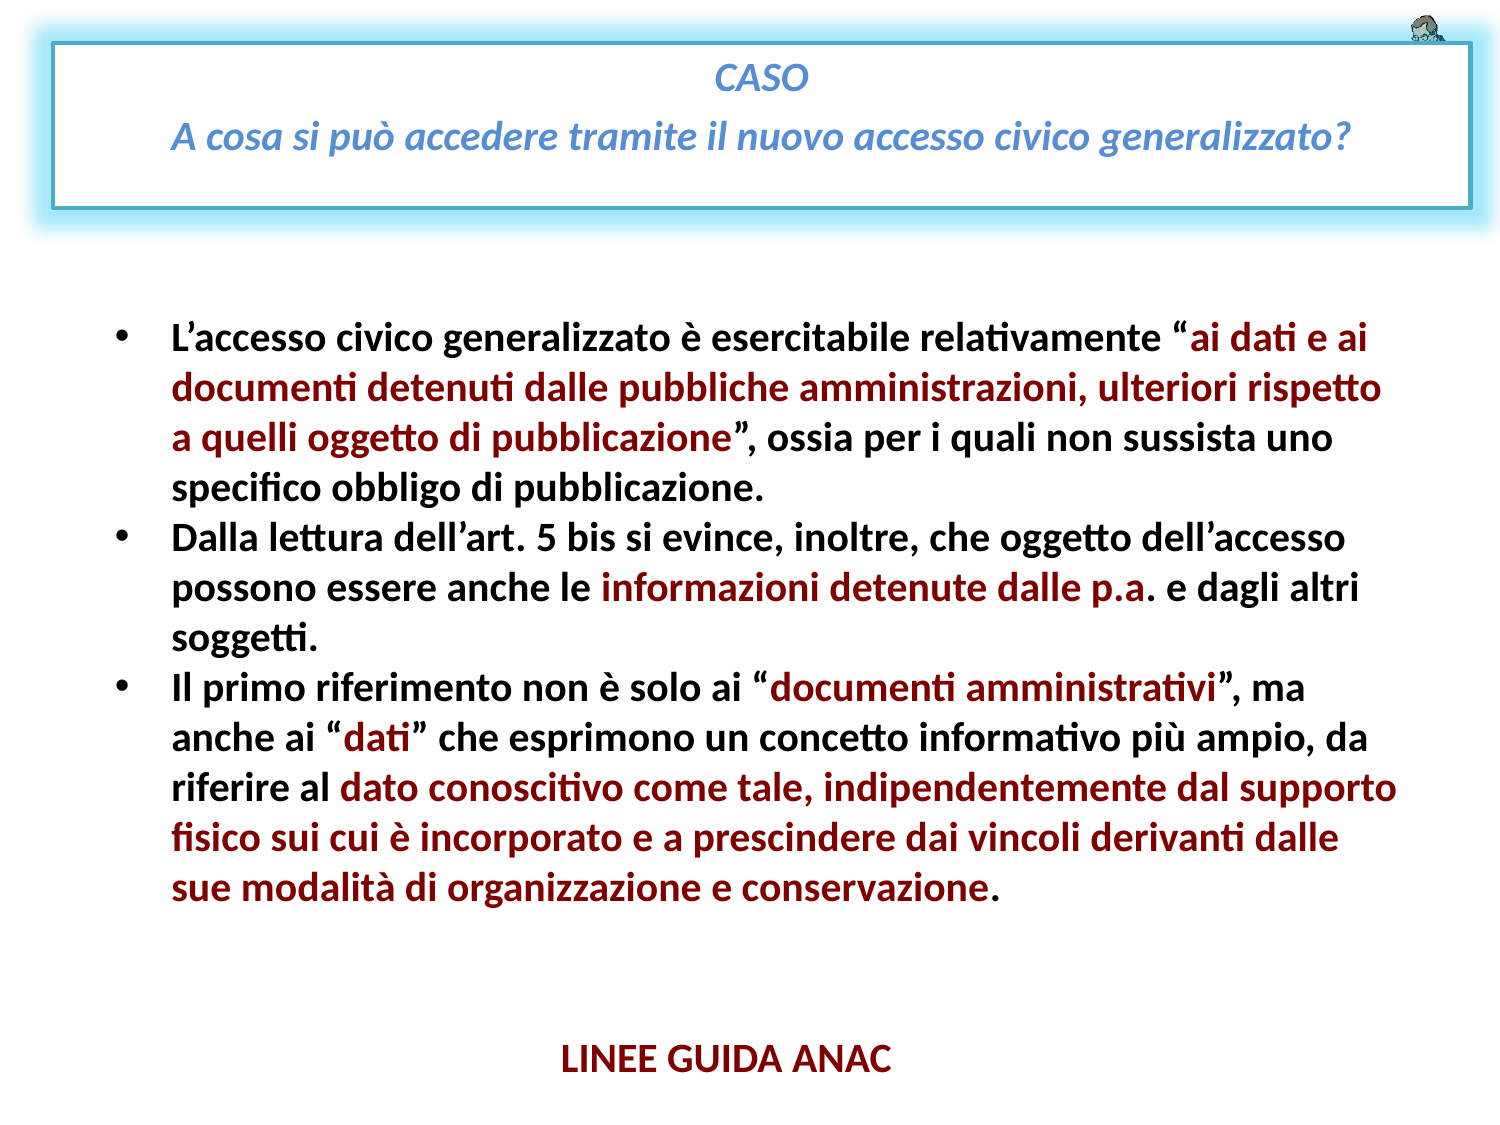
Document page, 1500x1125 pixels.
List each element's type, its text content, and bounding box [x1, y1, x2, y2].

text_box L’accesso civico generalizzato è esercitabile relativamente “ai dati e ai documenti detenuti dalle pubbliche amministrazioni, ulteriori rispetto a quelli oggetto di pubblicazione”, ossia per i quali non sussista uno specifico obbligo di pubblicazione. Dalla lettura dell’art. 5 bis si evince, inoltre, che oggetto dell’accesso possono essere anche le informazioni detenute dalle p.a. e dagli altri soggetti. Il primo riferimento non è solo ai “documenti amministrativi”, ma anche ai “dati” che esprimono un concetto informativo più ampio, da riferire al dato conoscitivo come tale, indipendentemente dal supporto fisico sui cui è incorporato e a prescindere dai vincoli derivanti dalle sue modalità di organizzazione e conservazione. [100, 302, 1424, 918]
picture [1372, 7, 1488, 148]
text_box LINEE GUIDA ANAC [501, 1023, 951, 1088]
text_box CASO A cosa si può accedere tramite il nuovo accesso civico generalizzato? [51, 41, 1473, 210]
